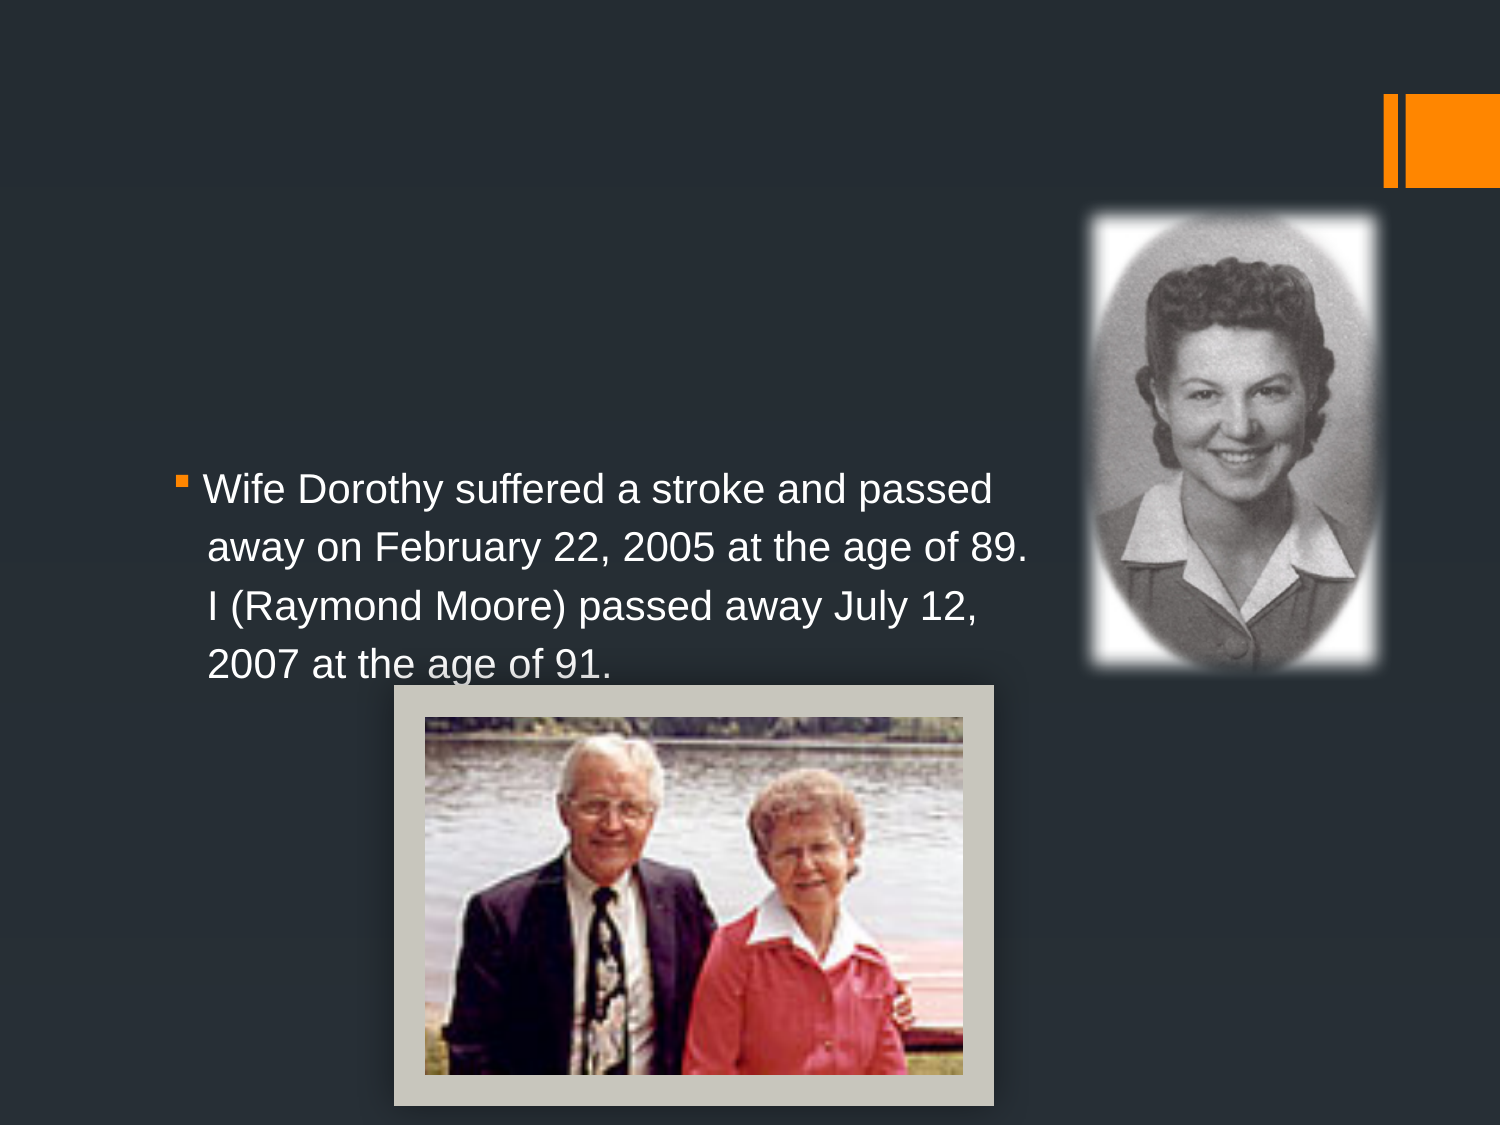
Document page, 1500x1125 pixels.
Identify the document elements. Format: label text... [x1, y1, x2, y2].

list Wife Dorothy suffered a stroke and passed away on February 22, 2005 at the age of 89. I (Raymond Moore) passed away July 12, 2007 at the age of 91. [150, 454, 1350, 1035]
picture [424, 716, 963, 1076]
picture [1074, 197, 1395, 683]
